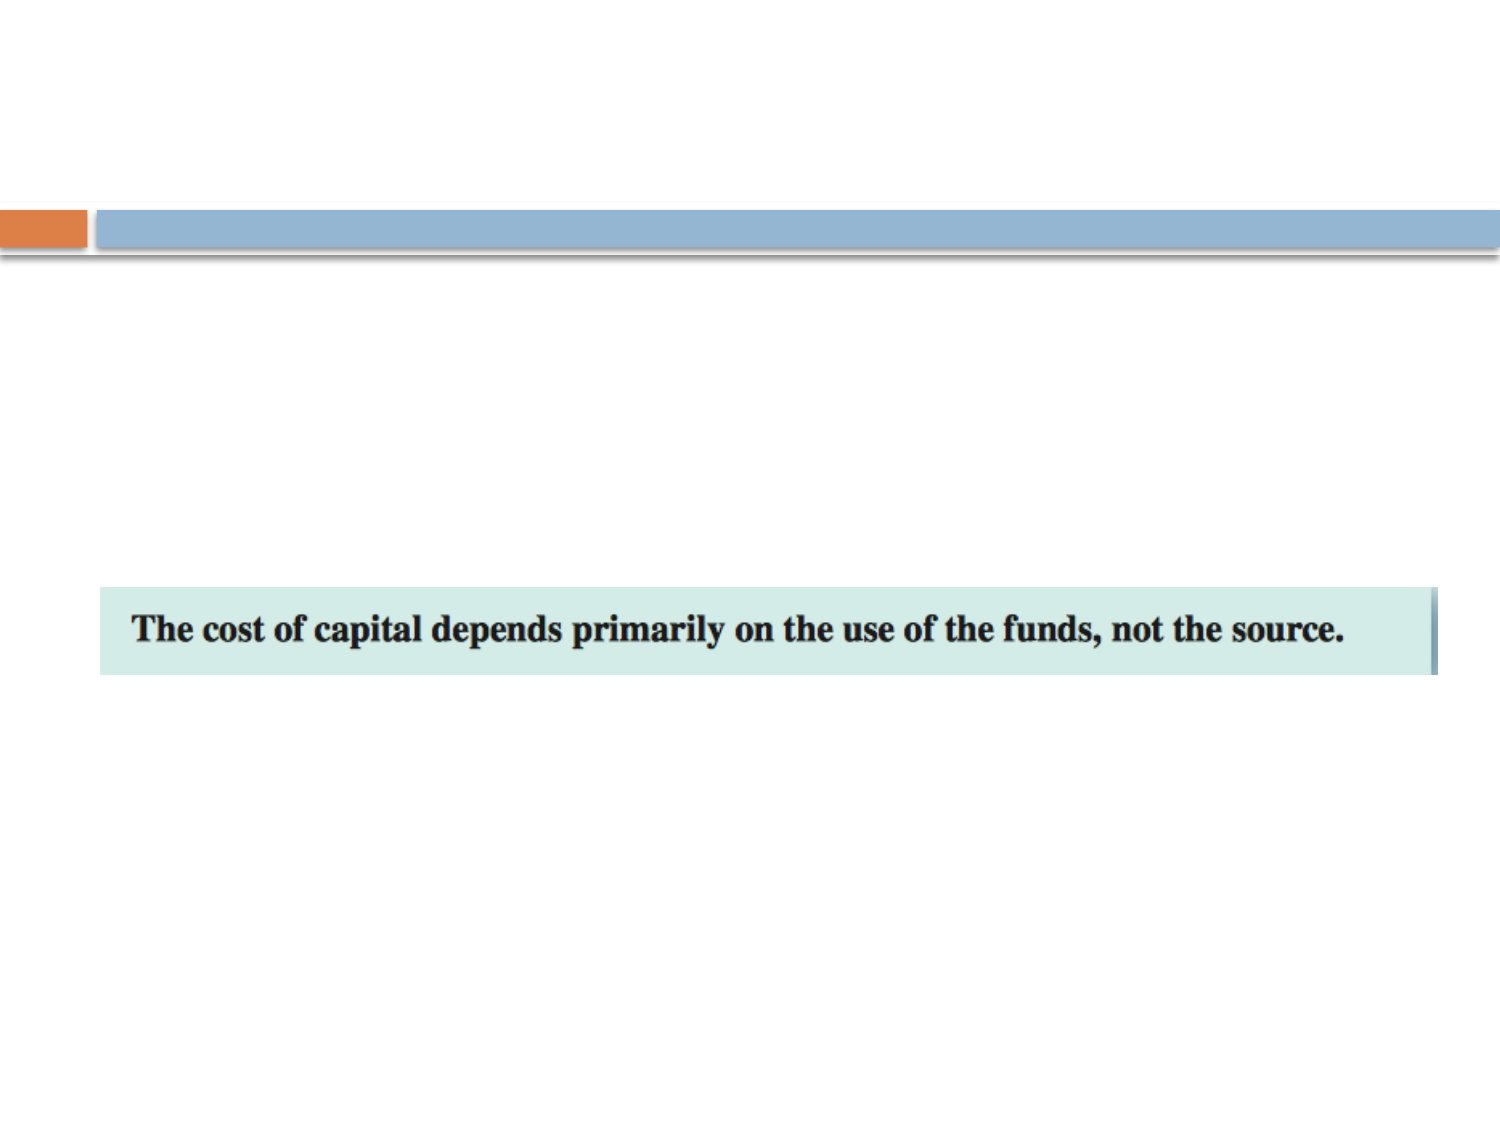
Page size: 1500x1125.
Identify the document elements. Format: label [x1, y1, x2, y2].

list [100, 262, 1439, 1001]
